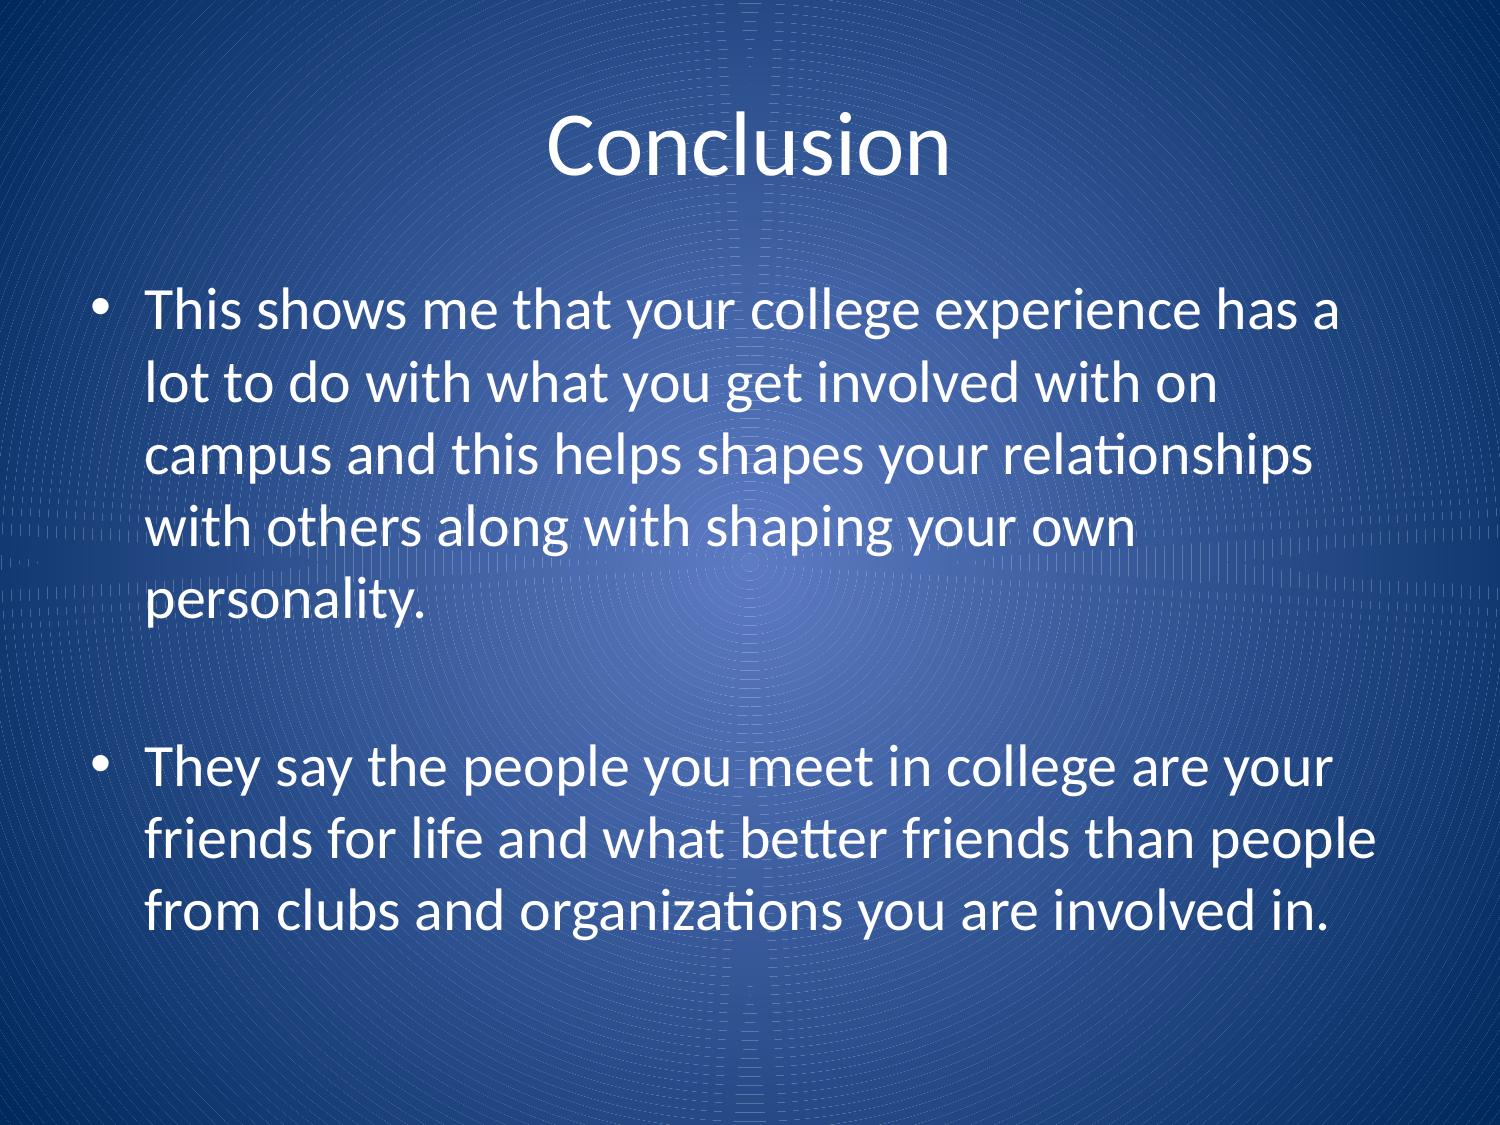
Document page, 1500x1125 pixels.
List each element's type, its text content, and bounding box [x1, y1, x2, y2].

title Conclusion [75, 45, 1425, 233]
list This shows me that your college experience has a lot to do with what you get involved with on campus and this helps shapes your relationships with others along with shaping your own personality. They say the people you meet in college are your friends for life and what better friends than people from clubs and organizations you are involved in. [75, 262, 1425, 1005]
